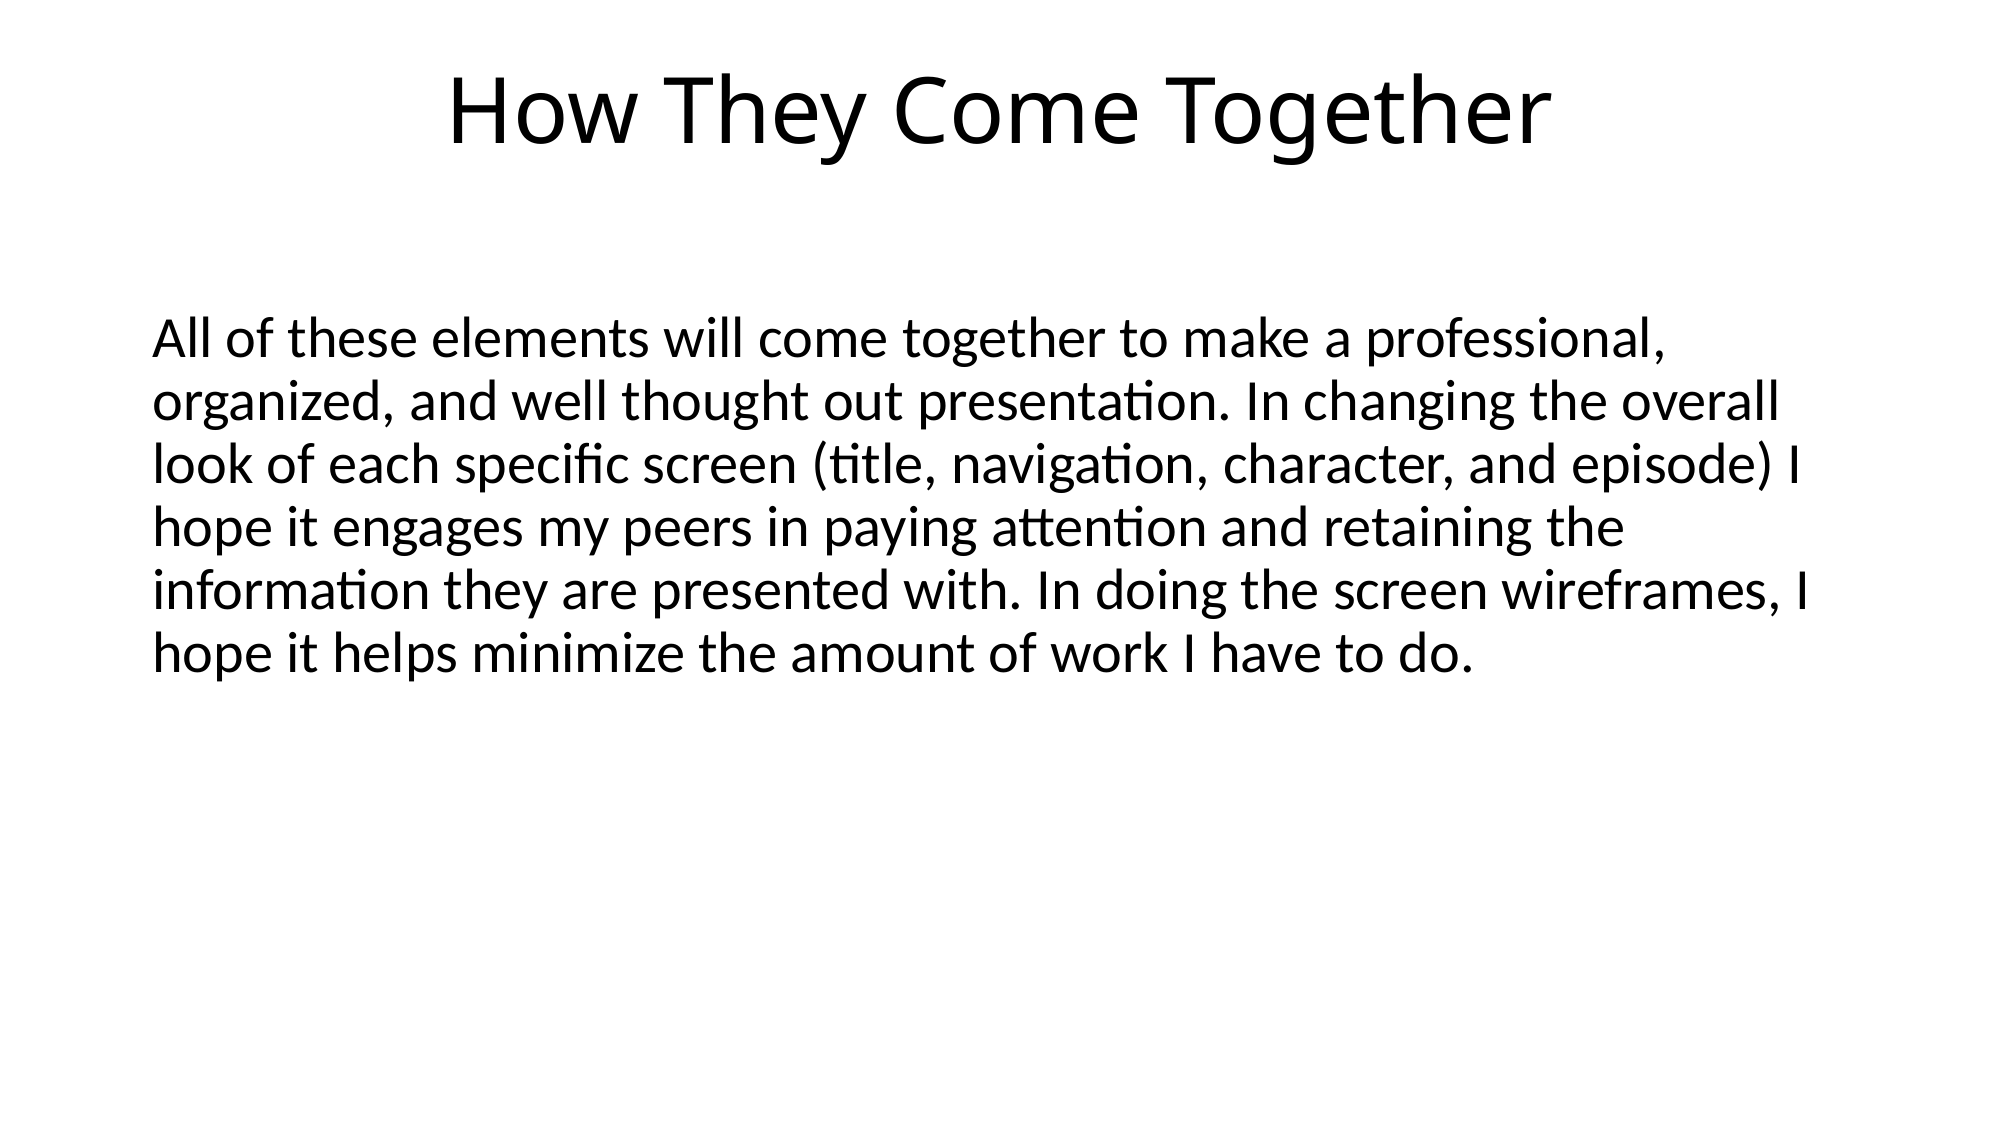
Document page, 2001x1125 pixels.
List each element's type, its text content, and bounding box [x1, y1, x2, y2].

list All of these elements will come together to make a professional, organized, and well thought out presentation. In changing the overall look of each specific screen (title, navigation, character, and episode) I hope it engages my peers in paying attention and retaining the information they are presented with. In doing the screen wireframes, I hope it helps minimize the amount of work I have to do. [137, 299, 1863, 1014]
title How They Come Together [137, 59, 1863, 278]
